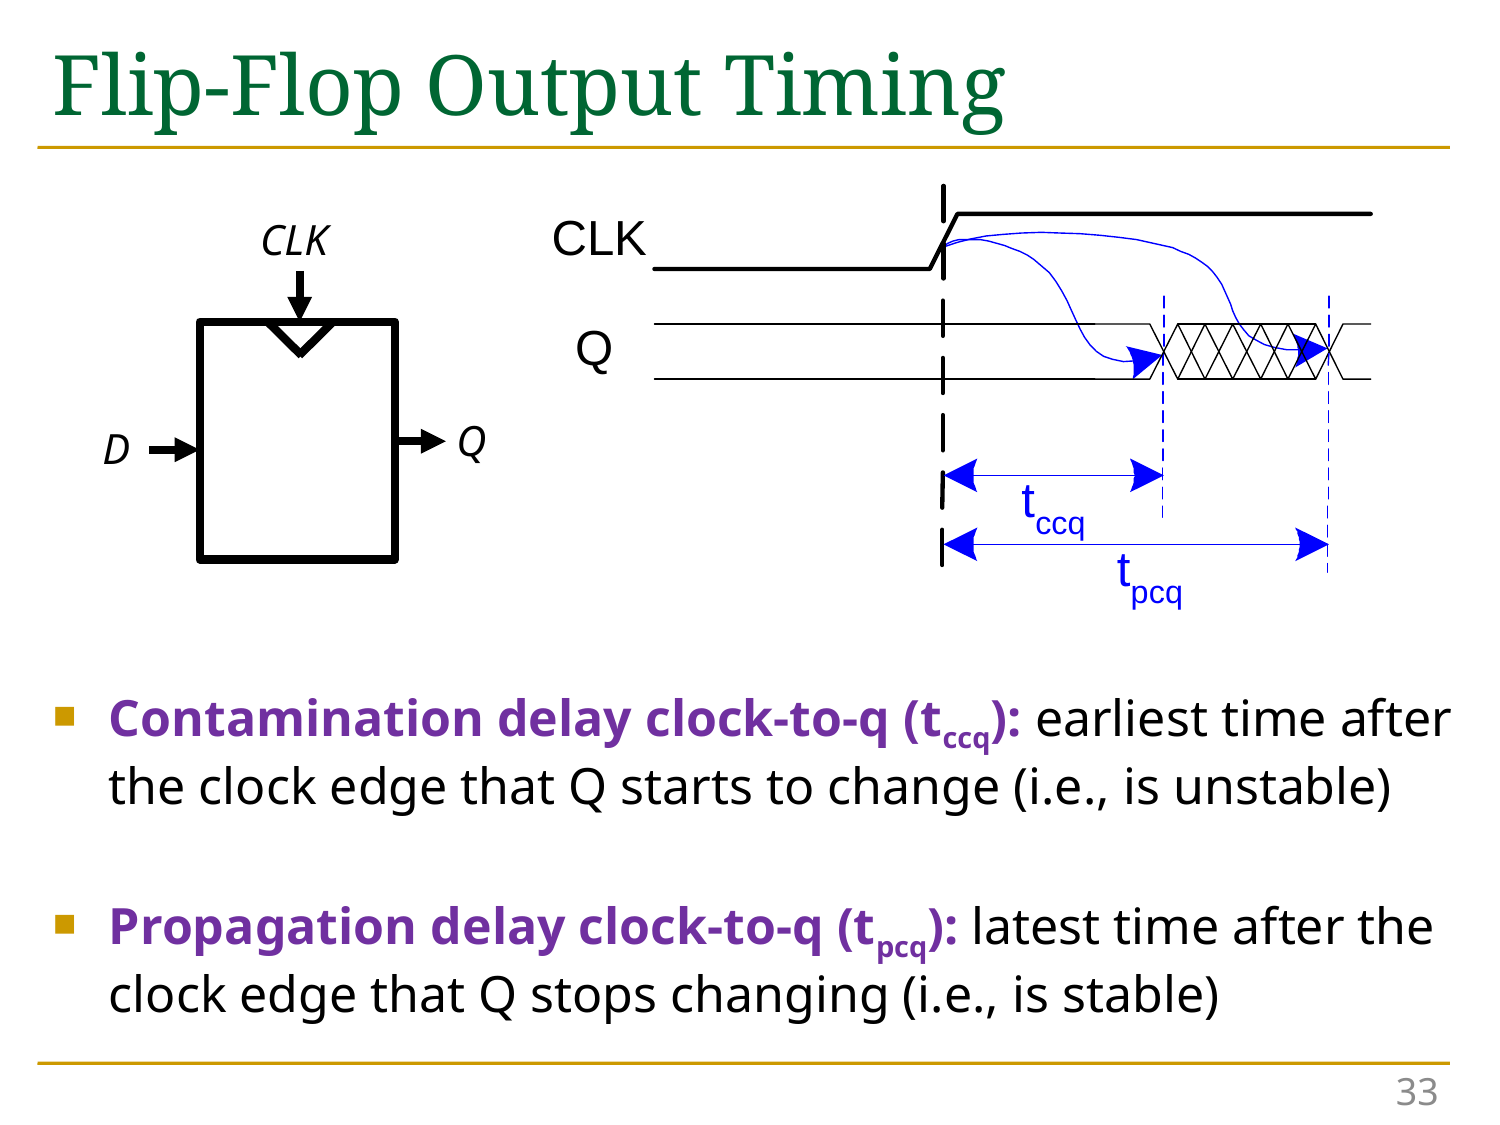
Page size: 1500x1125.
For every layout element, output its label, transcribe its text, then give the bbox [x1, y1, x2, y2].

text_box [459, 174, 1383, 801]
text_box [87, 206, 485, 560]
list Contamination delay clock-to-q (tccq): earliest time after the clock edge that Q starts to change (i.e., is unstable) Propagation delay clock-to-q (tpcq): latest time after the clock edge that Q stops changing (i.e., is stable) [37, 678, 1475, 1016]
title Flip-Flop Output Timing [37, 24, 1450, 200]
slide_number 33 [1116, 1063, 1454, 1124]
